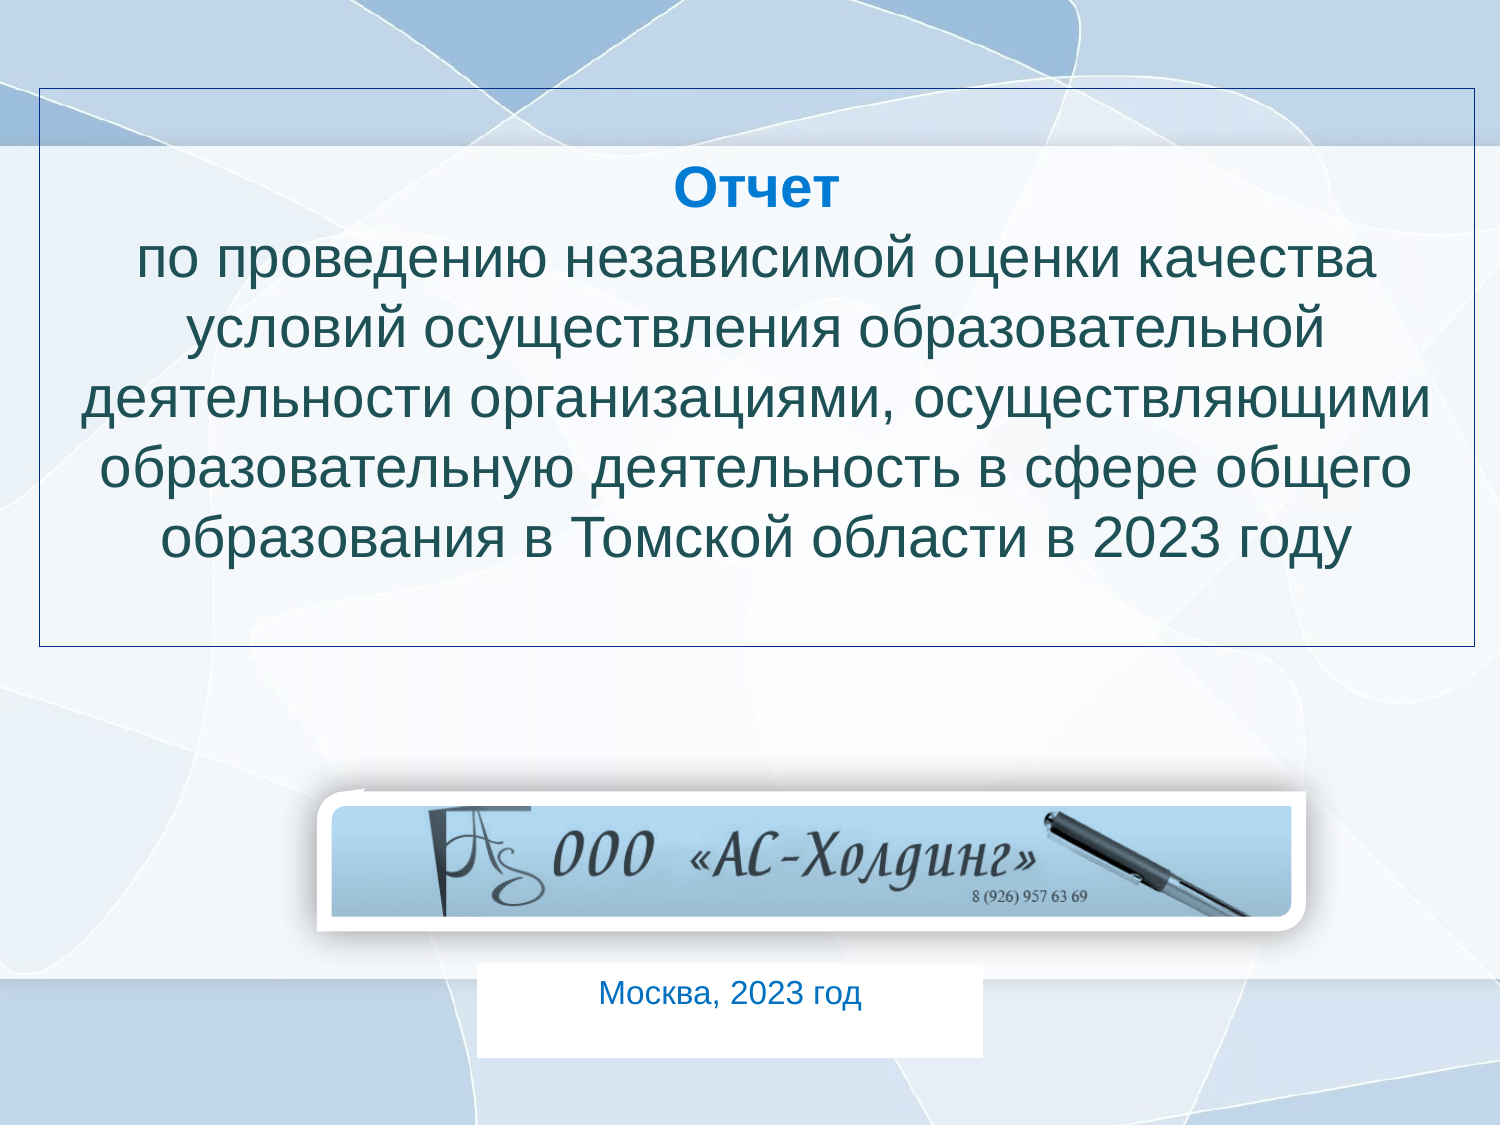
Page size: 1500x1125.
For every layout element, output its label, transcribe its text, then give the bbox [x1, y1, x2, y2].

title Отчет по проведению независимой оценки качества условий осуществления образовательной деятельности организациями, осуществляющими образовательную деятельность в сфере общего образования в Томской области в 2023 году [39, 88, 1475, 647]
picture [324, 798, 1299, 924]
table_cell 94 [0, 0, 1500, 1125]
subtitle Москва, 2023 год [477, 963, 983, 1058]
